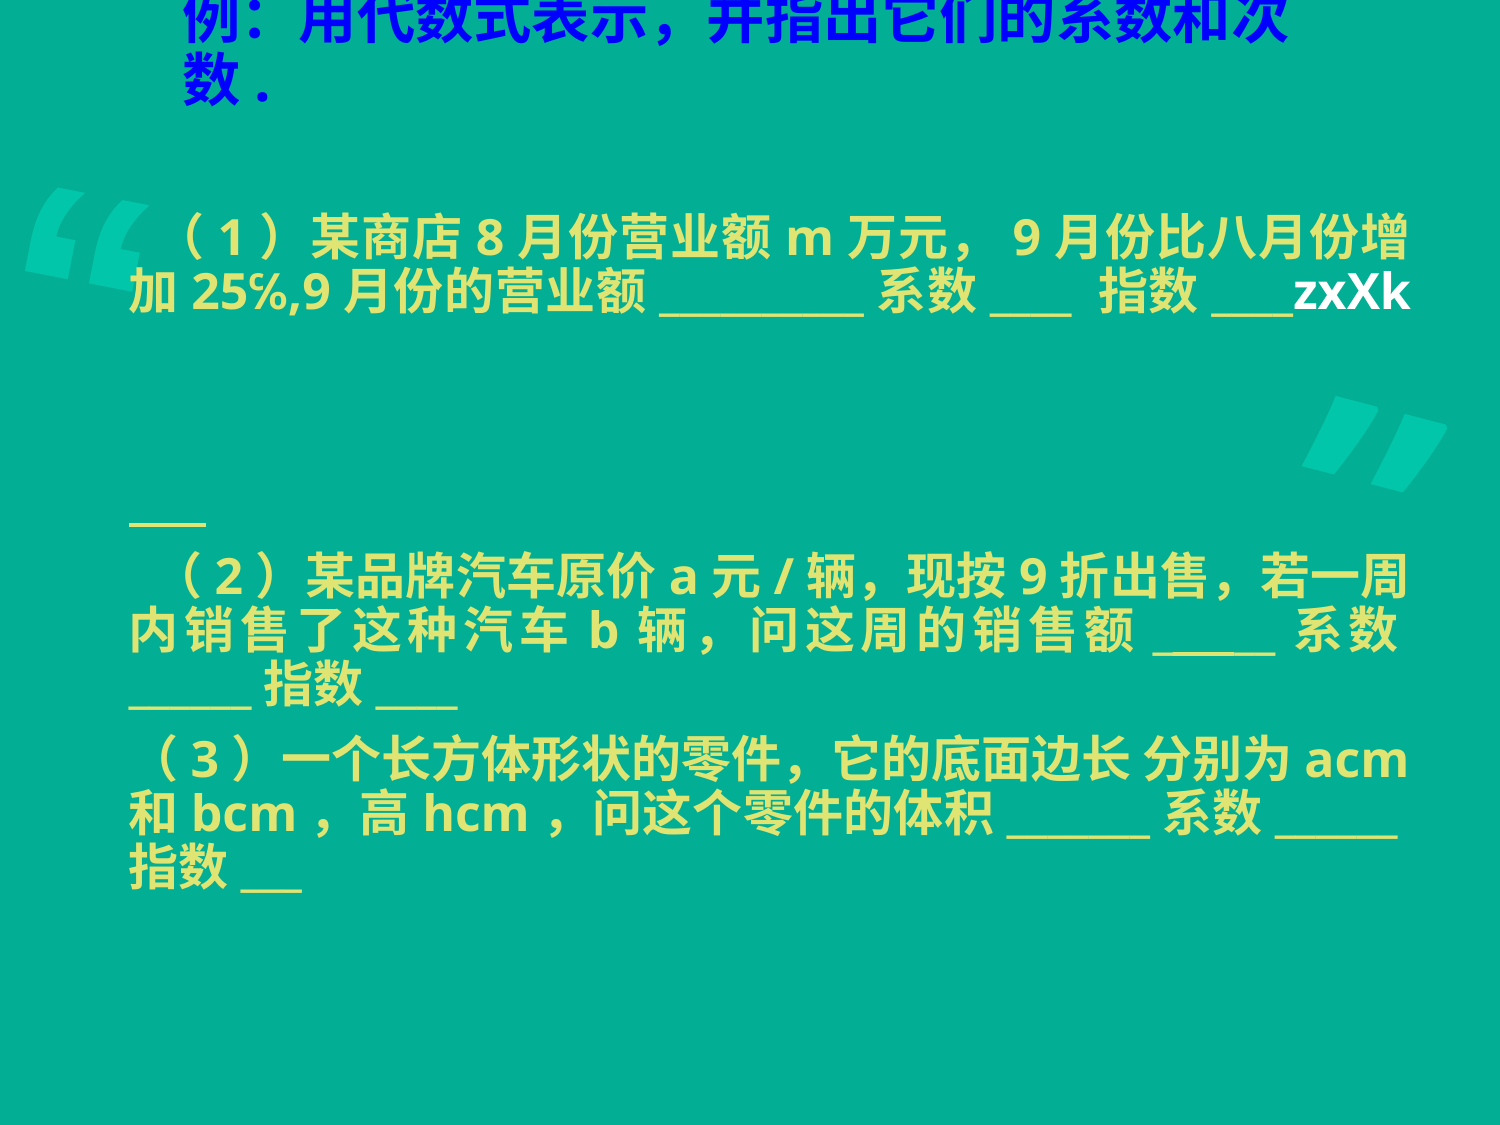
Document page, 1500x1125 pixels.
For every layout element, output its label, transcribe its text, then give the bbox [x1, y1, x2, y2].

list （1）某商店8月份营业额m万元，9月份比八月份增加25℅,9月份的营业额__________系数____ 指数____zxXk （2）某品牌汽车原价a元/辆，现按9折出售，若一周内销售了这种汽车b辆，问这周的销售额______系数______指数____ （3）一个长方体形状的零件，它的底面边长 分别为acm和bcm，高hcm，问这个零件的体积_______系数______ 指数___ [102, 204, 1426, 1043]
title 例：用代数式表示，并指出它们的系数和次数. [167, 28, 1333, 144]
